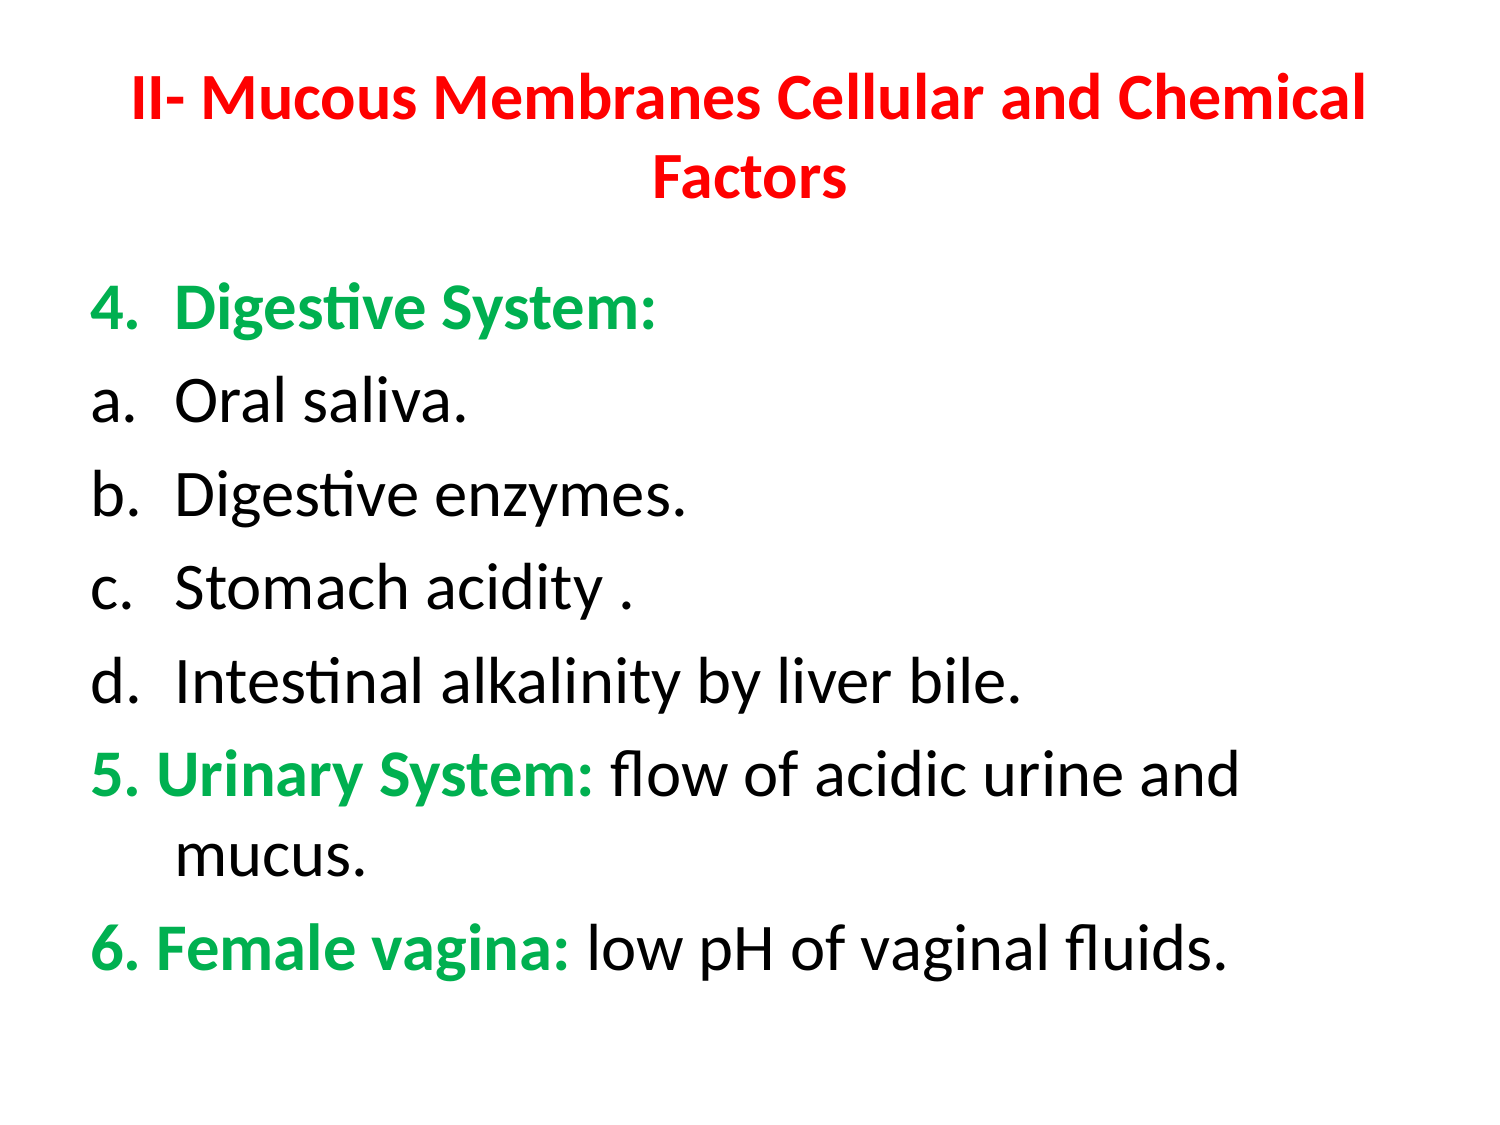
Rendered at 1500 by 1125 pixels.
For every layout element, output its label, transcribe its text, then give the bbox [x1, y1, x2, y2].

list Digestive System: Oral saliva. Digestive enzymes. Stomach acidity . Intestinal alkalinity by liver bile. 5. Urinary System: flow of acidic urine and mucus. 6. Female vagina: low pH of vaginal fluids. [75, 255, 1425, 1083]
title II- Mucous Membranes Cellular and Chemical Factors [75, 45, 1425, 220]
